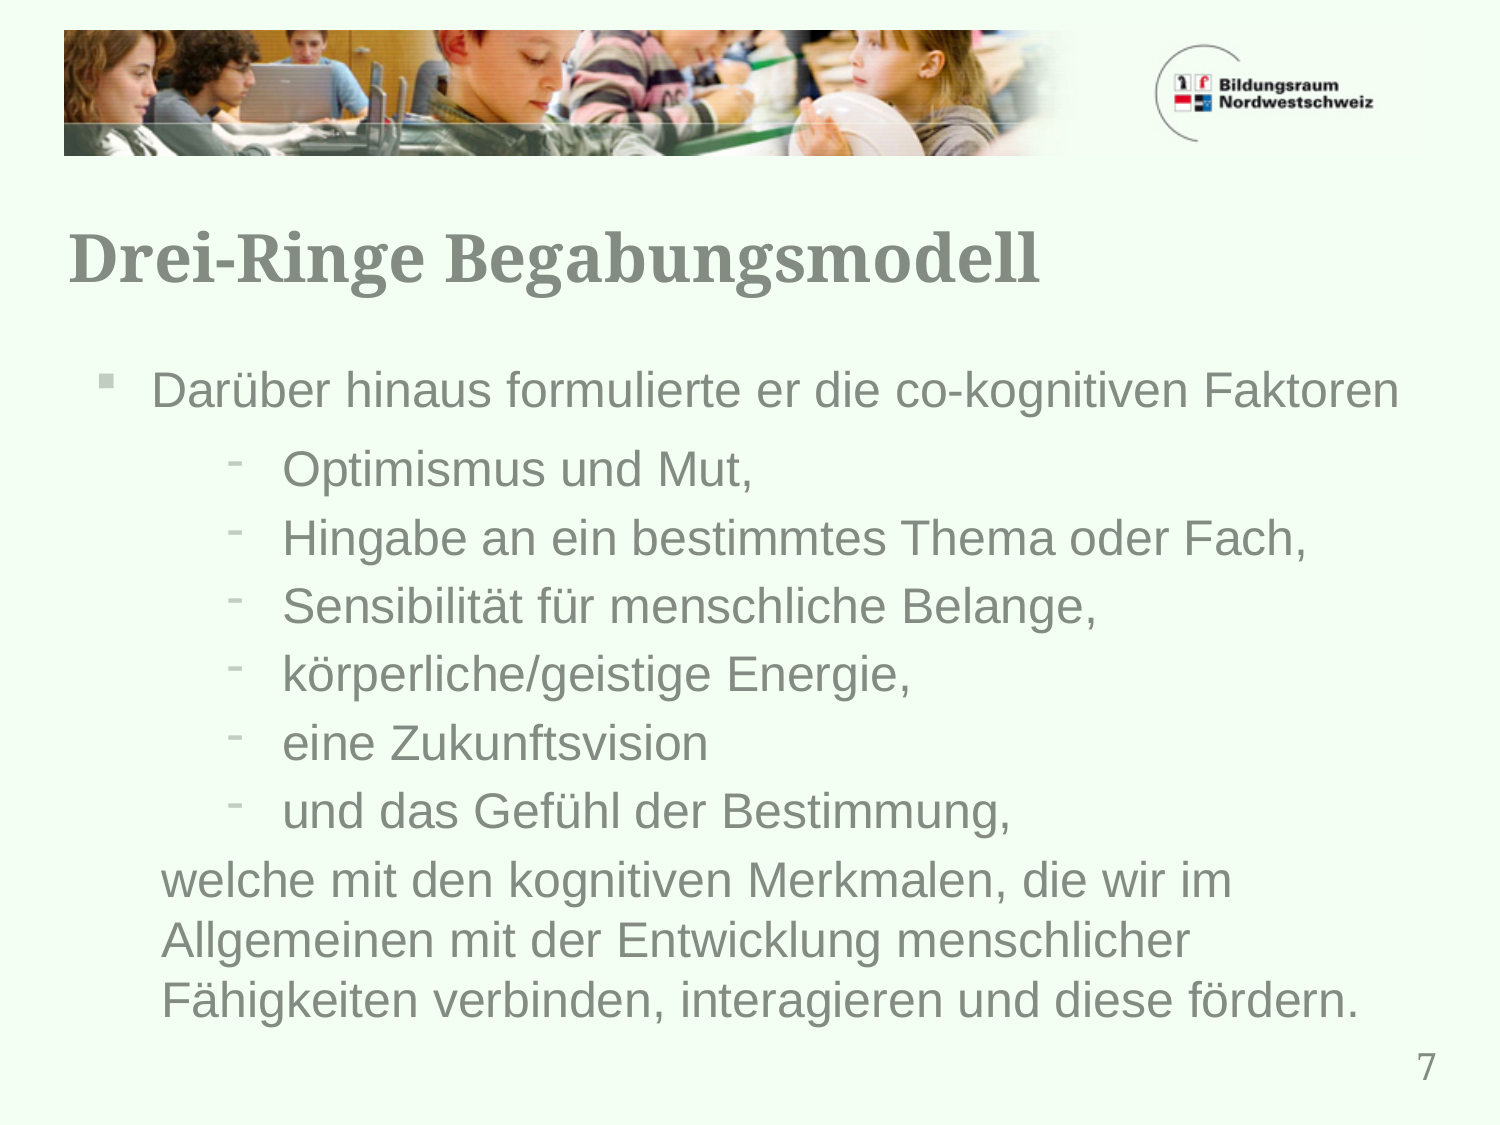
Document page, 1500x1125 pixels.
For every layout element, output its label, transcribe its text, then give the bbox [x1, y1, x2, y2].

slide_number 7 [1139, 1034, 1453, 1094]
title Drei-Ringe Begabungsmodell [53, 196, 1426, 315]
picture [64, 30, 1425, 156]
list Darüber hinaus formulierte er die co-kognitiven Faktoren Optimismus und Mut, Hingabe an ein bestimmtes Thema oder Fach, Sensibilität für menschliche Belange, körperliche/geistige Energie, eine Zukunftsvision und das Gefühl der Bestimmung, welche mit den kognitiven Merkmalen, die wir im Allgemeinen mit der Entwicklung menschlicher Fähigkeiten verbinden, interagieren und diese fördern. [64, 350, 1447, 1071]
